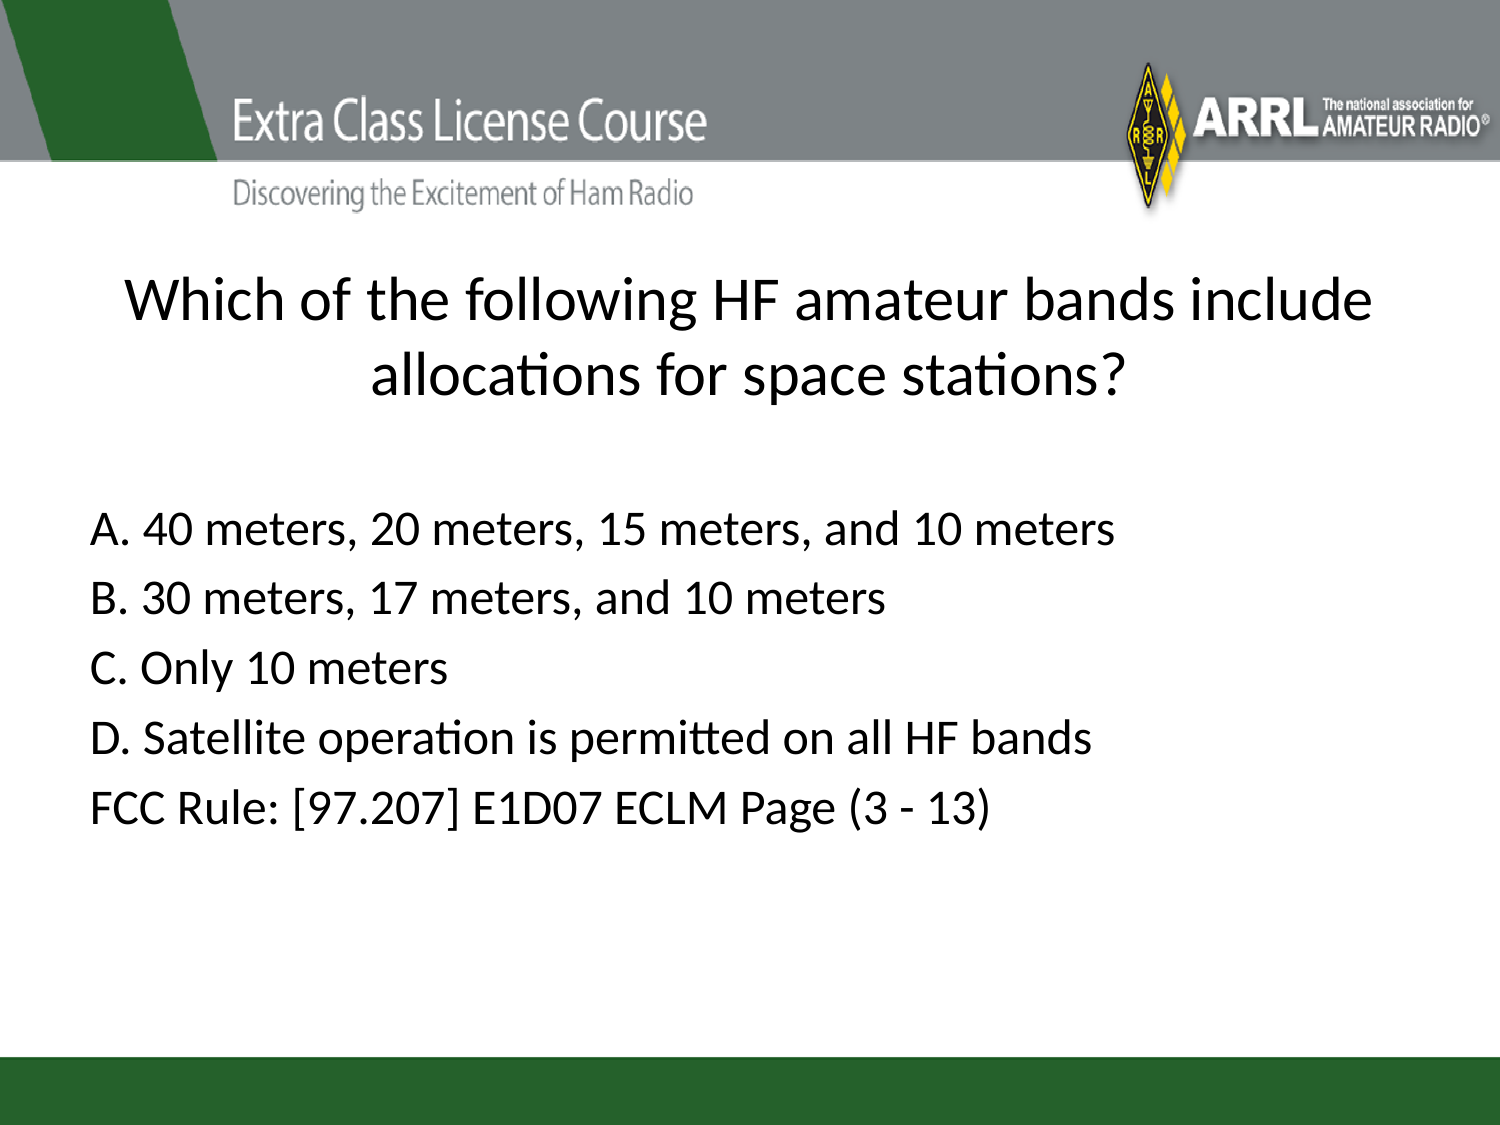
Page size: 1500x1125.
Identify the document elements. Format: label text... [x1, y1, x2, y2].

picture [0, 0, 1500, 1125]
list A. 40 meters, 20 meters, 15 meters, and 10 meters B. 30 meters, 17 meters, and 10 meters C. Only 10 meters D. Satellite operation is permitted on all HF bands FCC Rule: [97.207] E1D07 ECLM Page (3 - 13) [75, 487, 1425, 1005]
title Which of the following HF amateur bands include allocations for space stations? [75, 250, 1425, 437]
